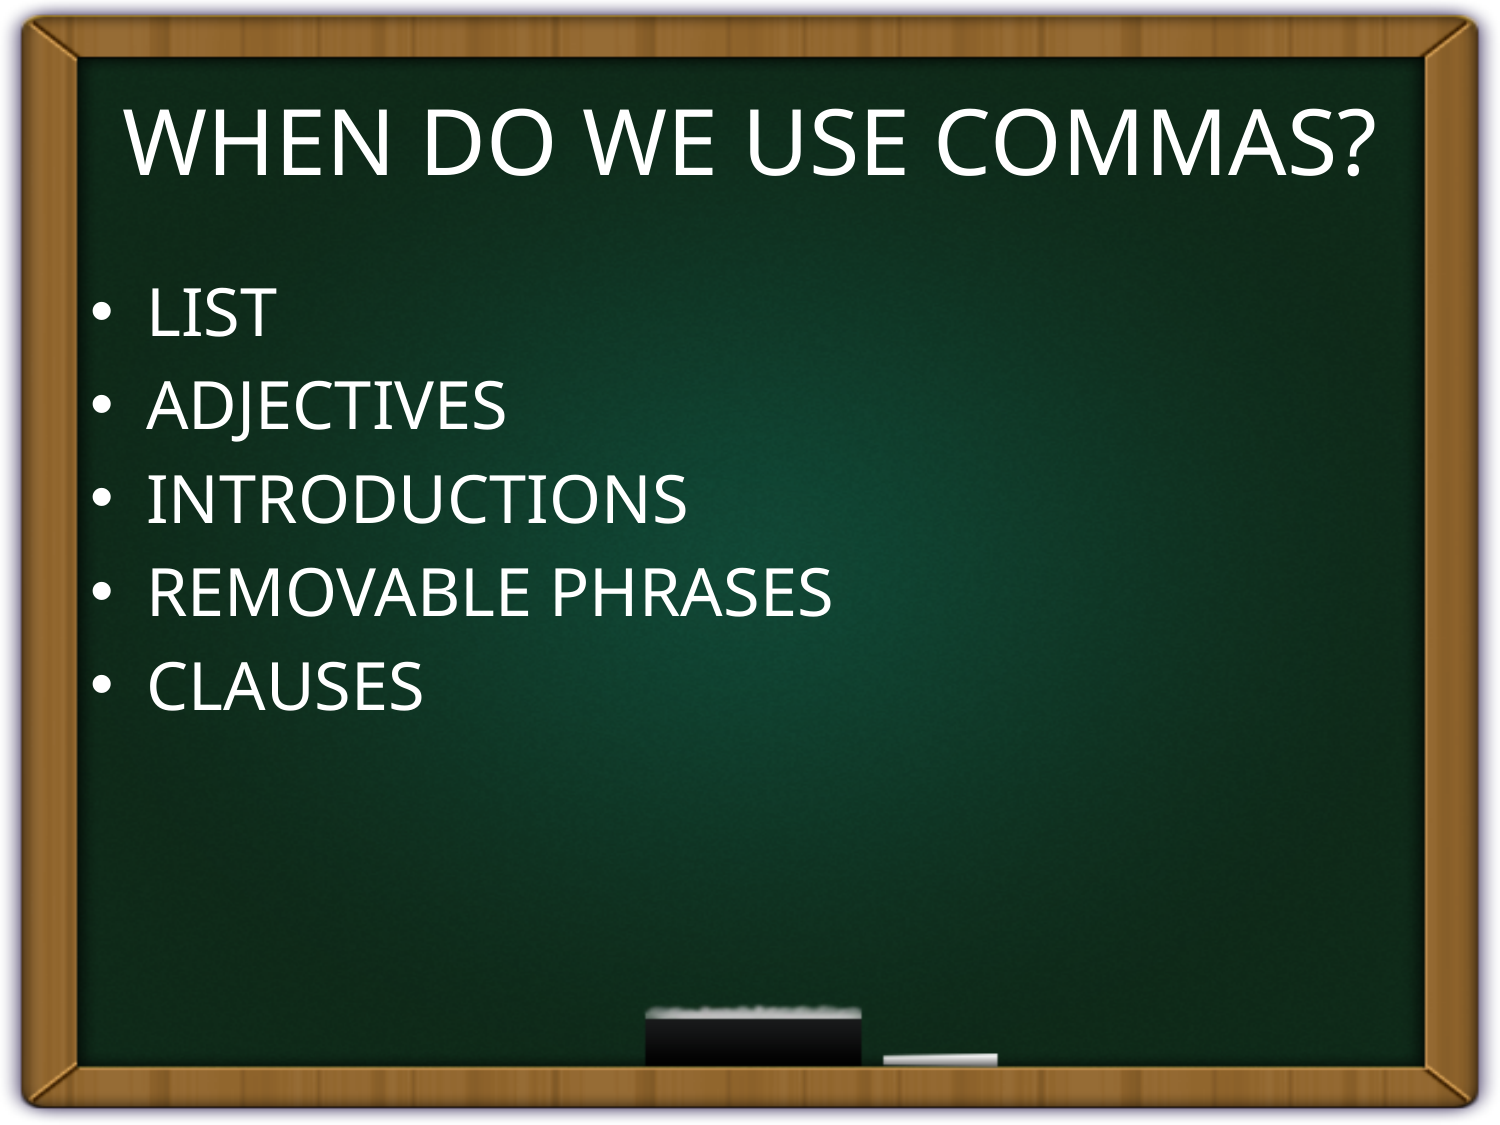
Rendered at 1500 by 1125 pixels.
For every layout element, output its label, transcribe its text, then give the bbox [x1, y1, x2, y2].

list LIST ADJECTIVES INTRODUCTIONS REMOVABLE PHRASES CLAUSES [75, 262, 1425, 1005]
picture [0, 0, 1500, 1125]
title WHEN DO WE USE COMMAS? [75, 45, 1425, 233]
